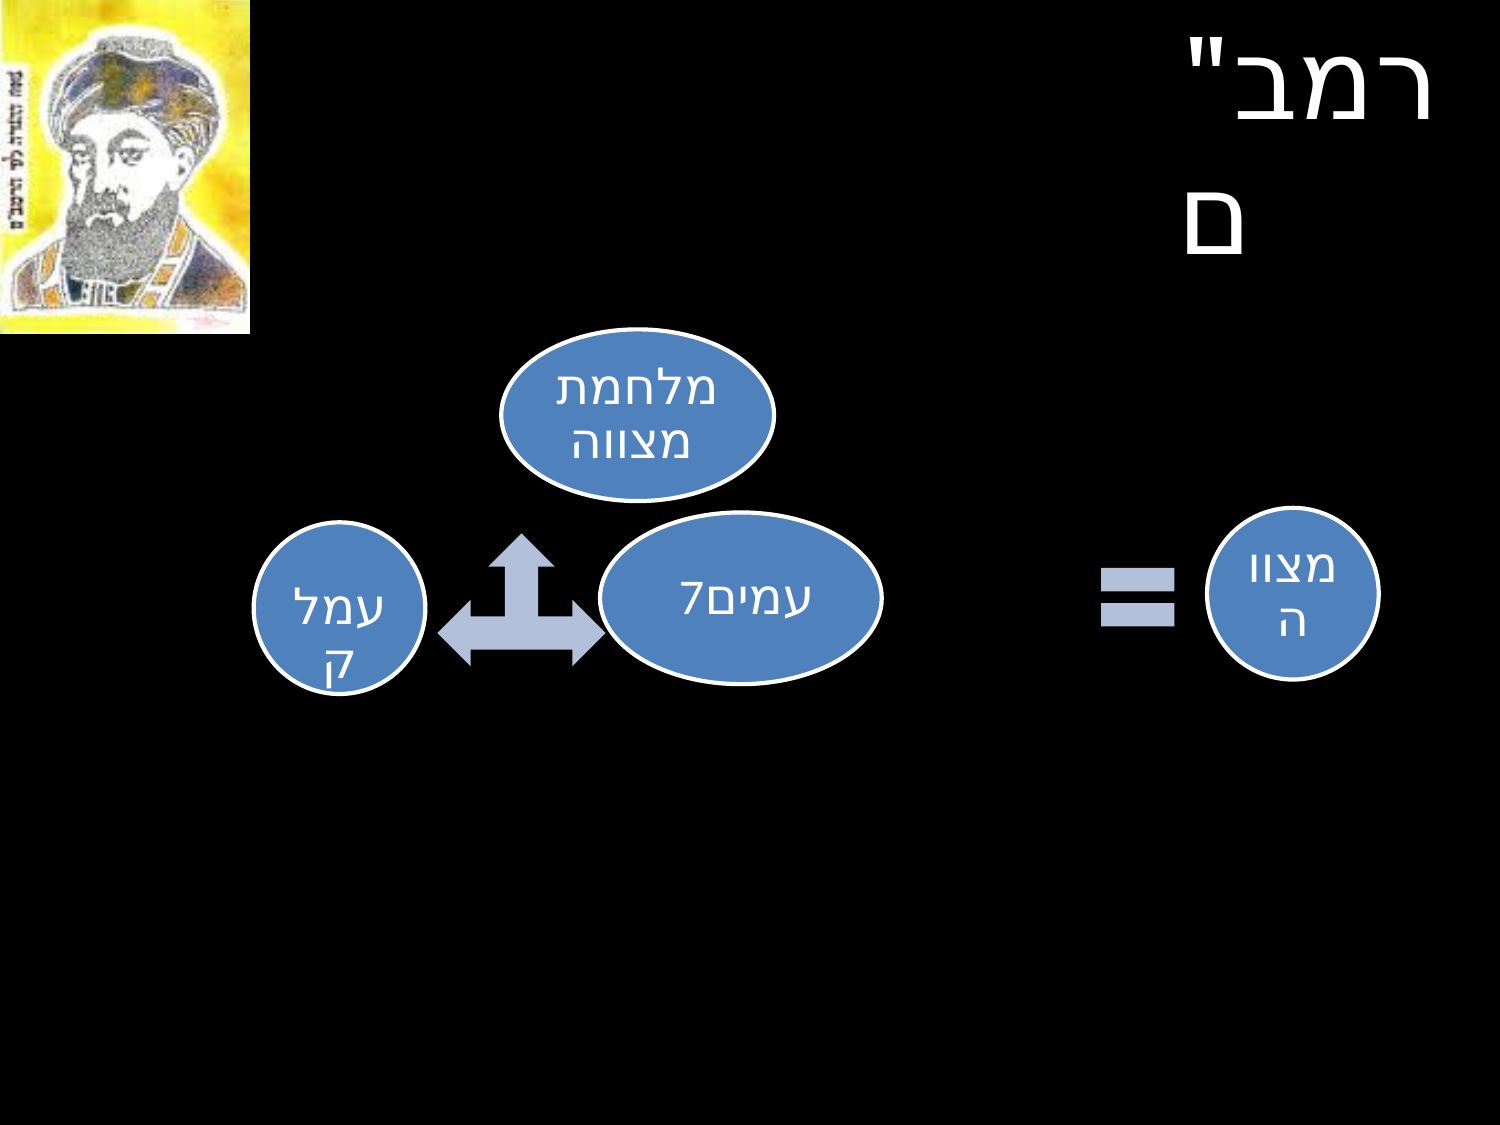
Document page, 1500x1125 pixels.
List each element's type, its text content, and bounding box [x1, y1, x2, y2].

picture [0, 0, 251, 334]
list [74, 262, 1426, 1006]
text_box רמב"ם [1162, 0, 1500, 285]
